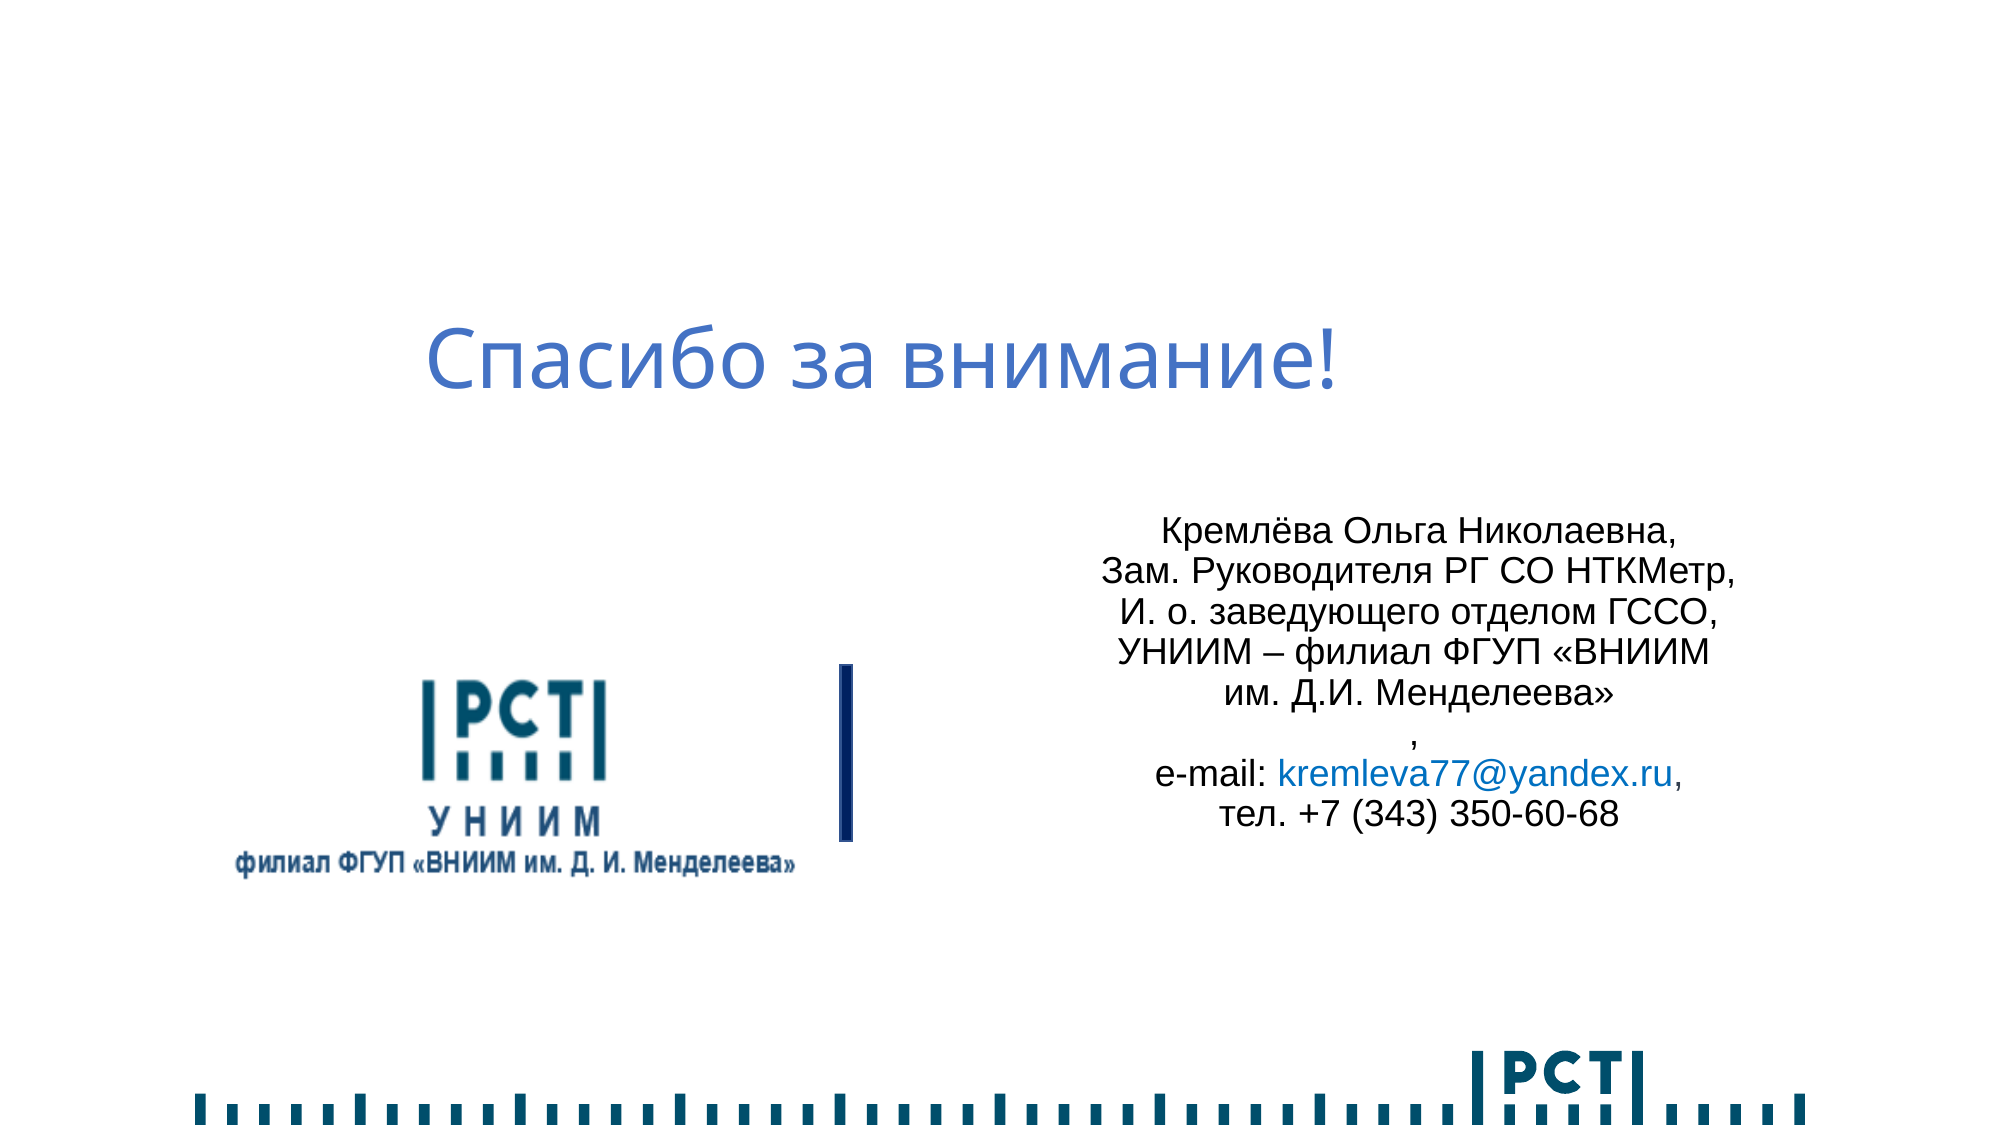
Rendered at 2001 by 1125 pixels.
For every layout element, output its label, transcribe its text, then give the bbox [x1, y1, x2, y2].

text_box [839, 664, 853, 842]
picture [208, 657, 826, 903]
text_box Кремлёва Ольга Николаевна, Зам. Руководителя РГ СО НТКМетр, И. о. заведующего отделом ГССО, УНИИМ – филиал ФГУП «ВНИИМ им. Д.И. Менделеева» , e-mail: kremleva77@yandex.ru, тел. +7 (343) 350-60-68 [999, 503, 1839, 869]
text_box Спасибо за внимание! [409, 290, 1650, 413]
